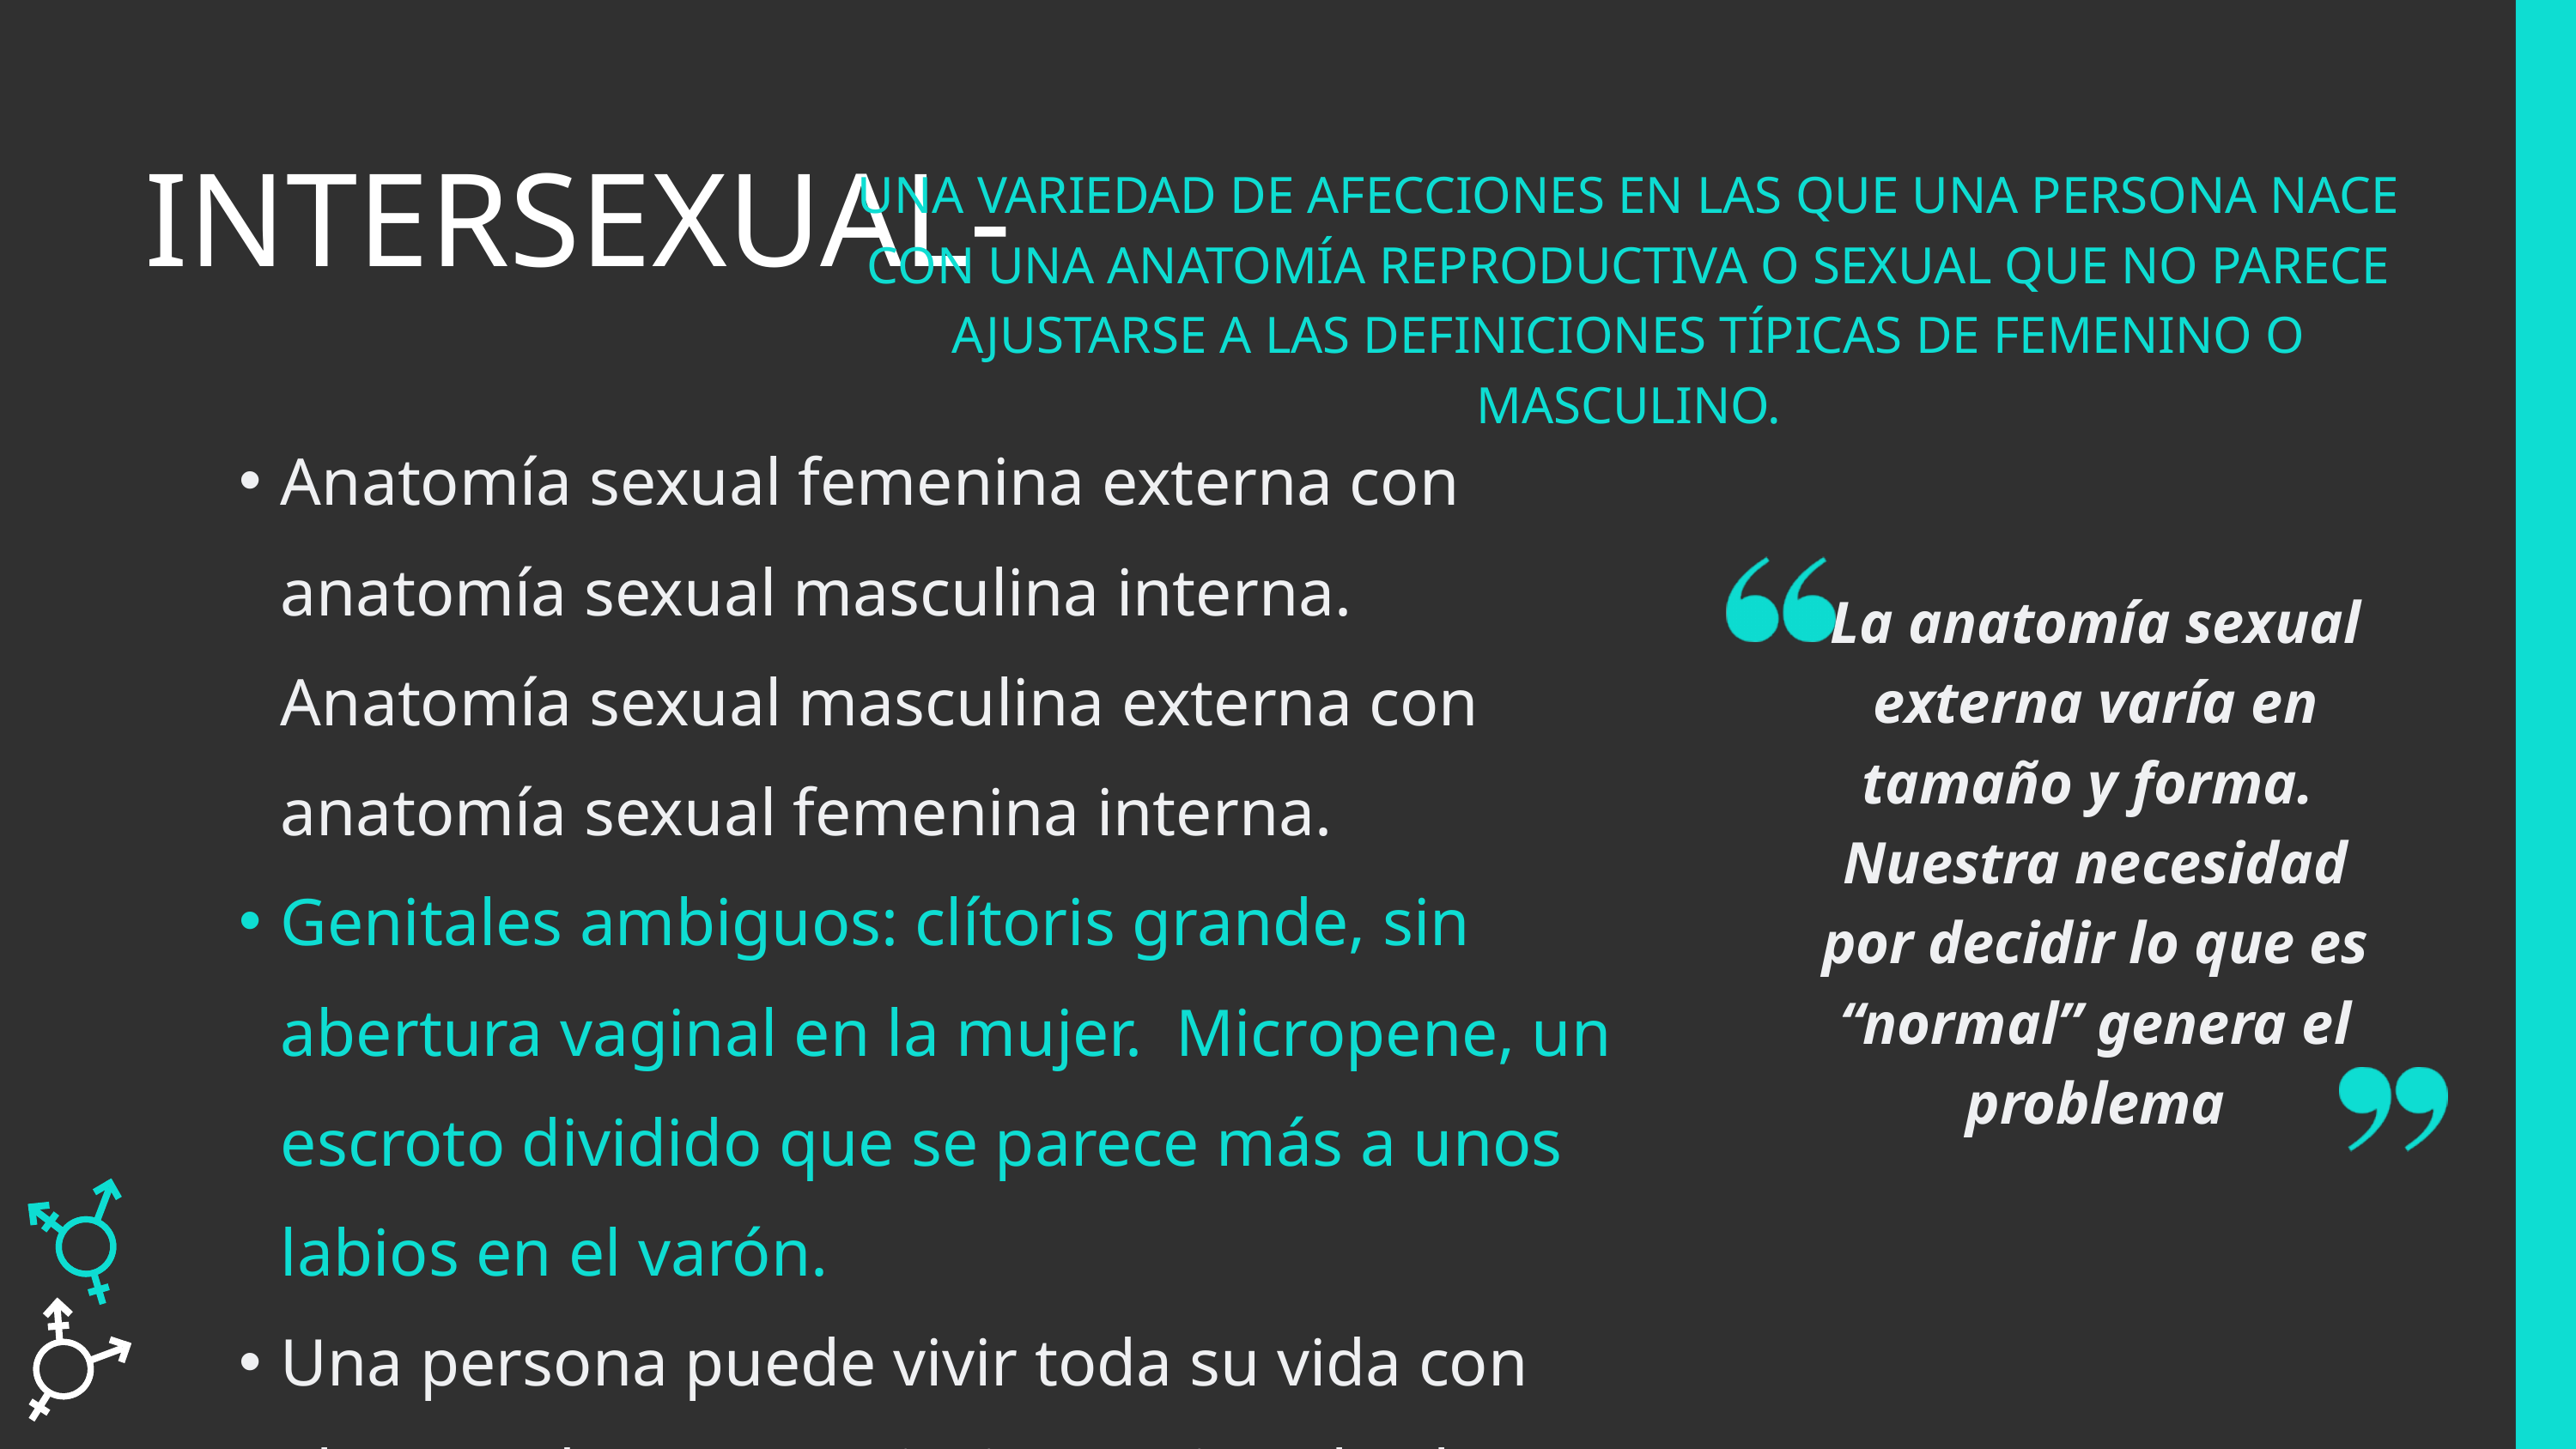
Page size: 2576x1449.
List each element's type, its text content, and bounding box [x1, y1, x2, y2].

picture [2339, 1067, 2448, 1152]
text_box [2515, 0, 2576, 1449]
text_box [1, 1276, 145, 1426]
text_box Anatomía sexual femenina externa con anatomía sexual masculina interna. Anatomía sexual masculina externa con anatomía sexual femenina interna. Genitales ambiguos: clítoris grande, sin abertura vaginal en la mujer. Micropene, un escroto dividido que se parece más a unos labios en el varón. Una persona puede vivir toda su vida con algunas de estas variaciones sin saberlo nunca. [197, 408, 1626, 1449]
text_box UNA VARIEDAD DE AFECCIONES EN LAS QUE UNA PERSONA NACE CON UNA ANATOMÍA REPRODUCTIVA O SEXUAL QUE NO PARECE AJUSTARSE A LAS DEFINICIONES TÍPICAS DE FEMENINO O MASCULINO. [826, 153, 2432, 434]
text_box La anatomía sexual externa varía en tamaño y forma. Nuestra necesidad por decidir lo que es “normal” genera el problema [1812, 574, 2379, 1136]
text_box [6, 1152, 151, 1302]
text_box INTERSEXUAL- [144, 163, 826, 293]
picture [1726, 556, 1836, 642]
